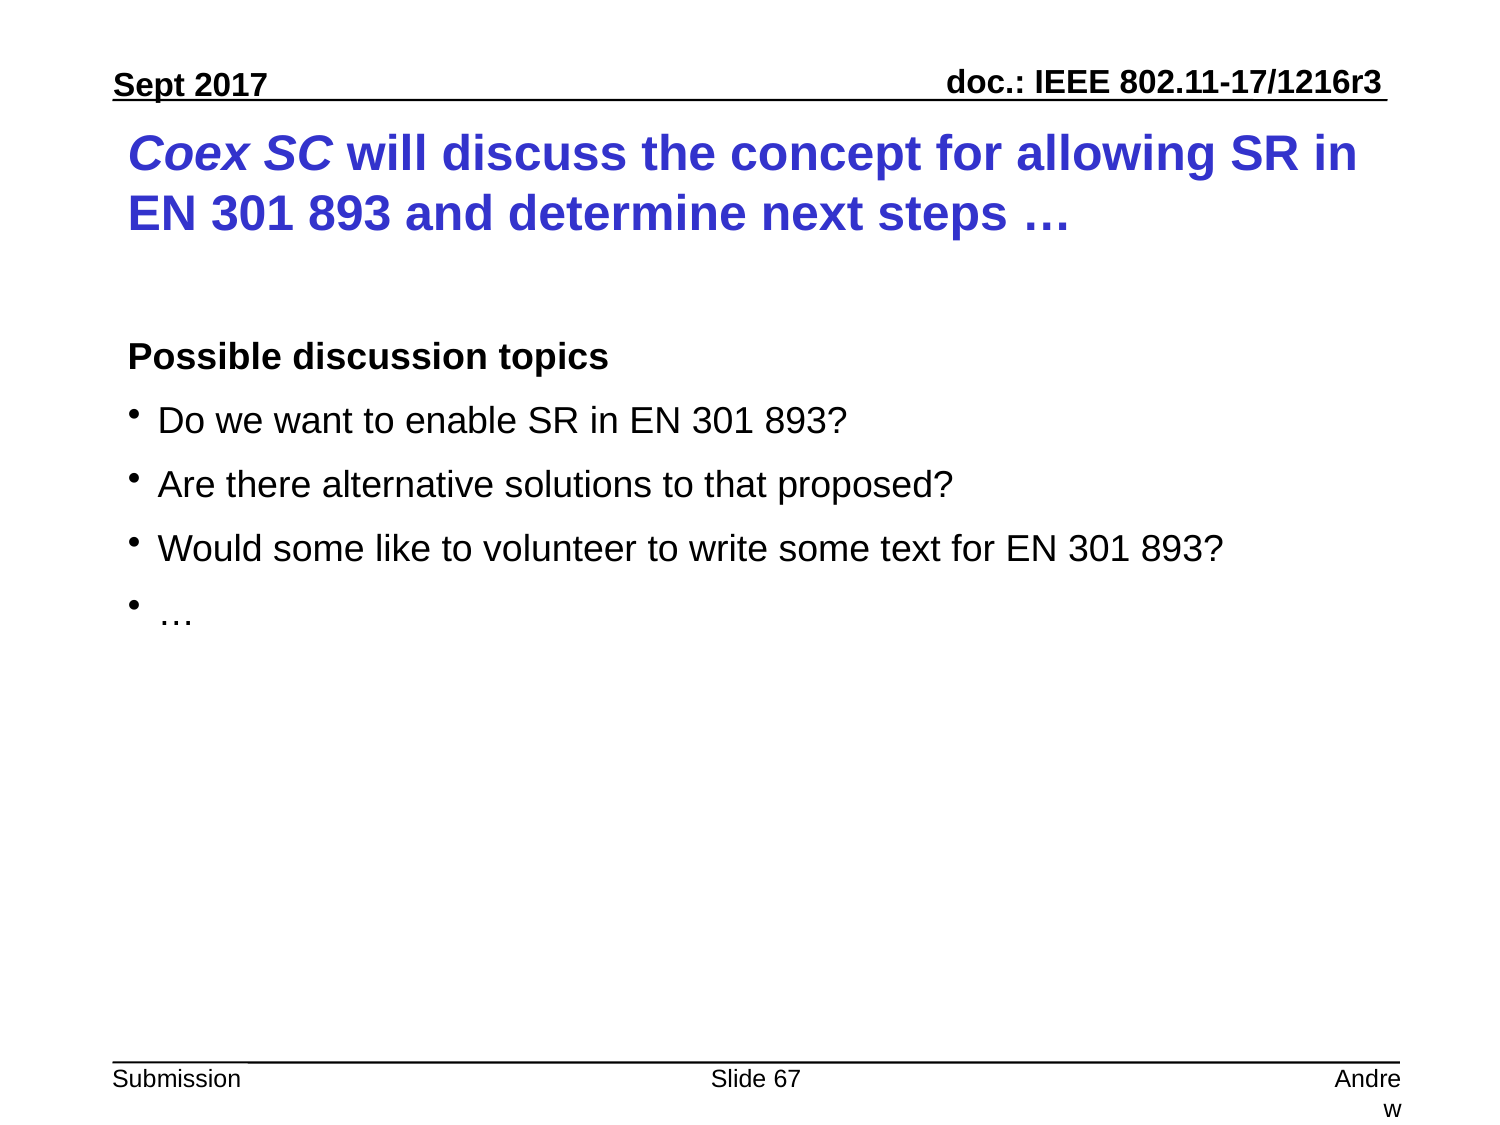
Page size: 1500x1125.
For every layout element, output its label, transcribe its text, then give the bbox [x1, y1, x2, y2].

title Coex SC will discuss the concept for allowing SR in EN 301 893 and determine next steps … [112, 112, 1388, 288]
footer Andrew Myles, Cisco [1320, 1061, 1402, 1093]
slide_number Slide 67 [709, 1061, 803, 1093]
list Possible discussion topics Do we want to enable SR in EN 301 893? Are there alternative solutions to that proposed? Would some like to volunteer to write some text for EN 301 893? … [112, 324, 1388, 1000]
